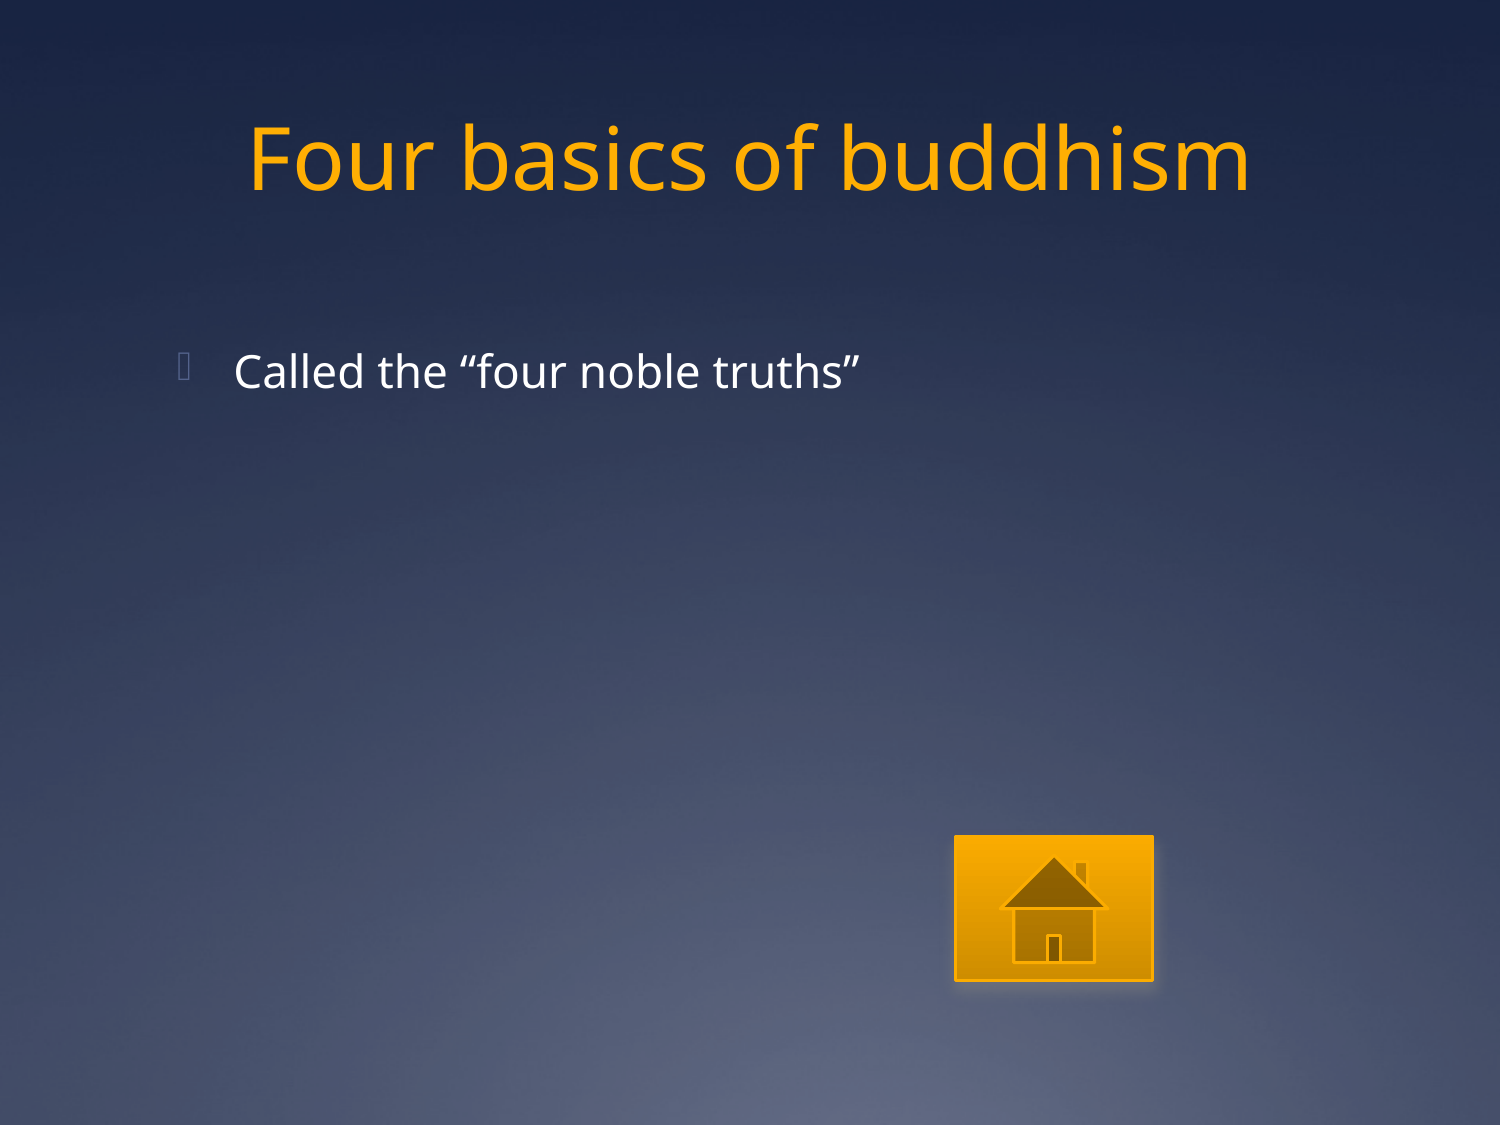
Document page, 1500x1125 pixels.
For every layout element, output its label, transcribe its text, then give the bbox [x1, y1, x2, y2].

text_box [954, 835, 1154, 982]
title Four basics of buddhism [100, 95, 1400, 225]
list Called the “four noble truths” [162, 335, 1338, 1005]
